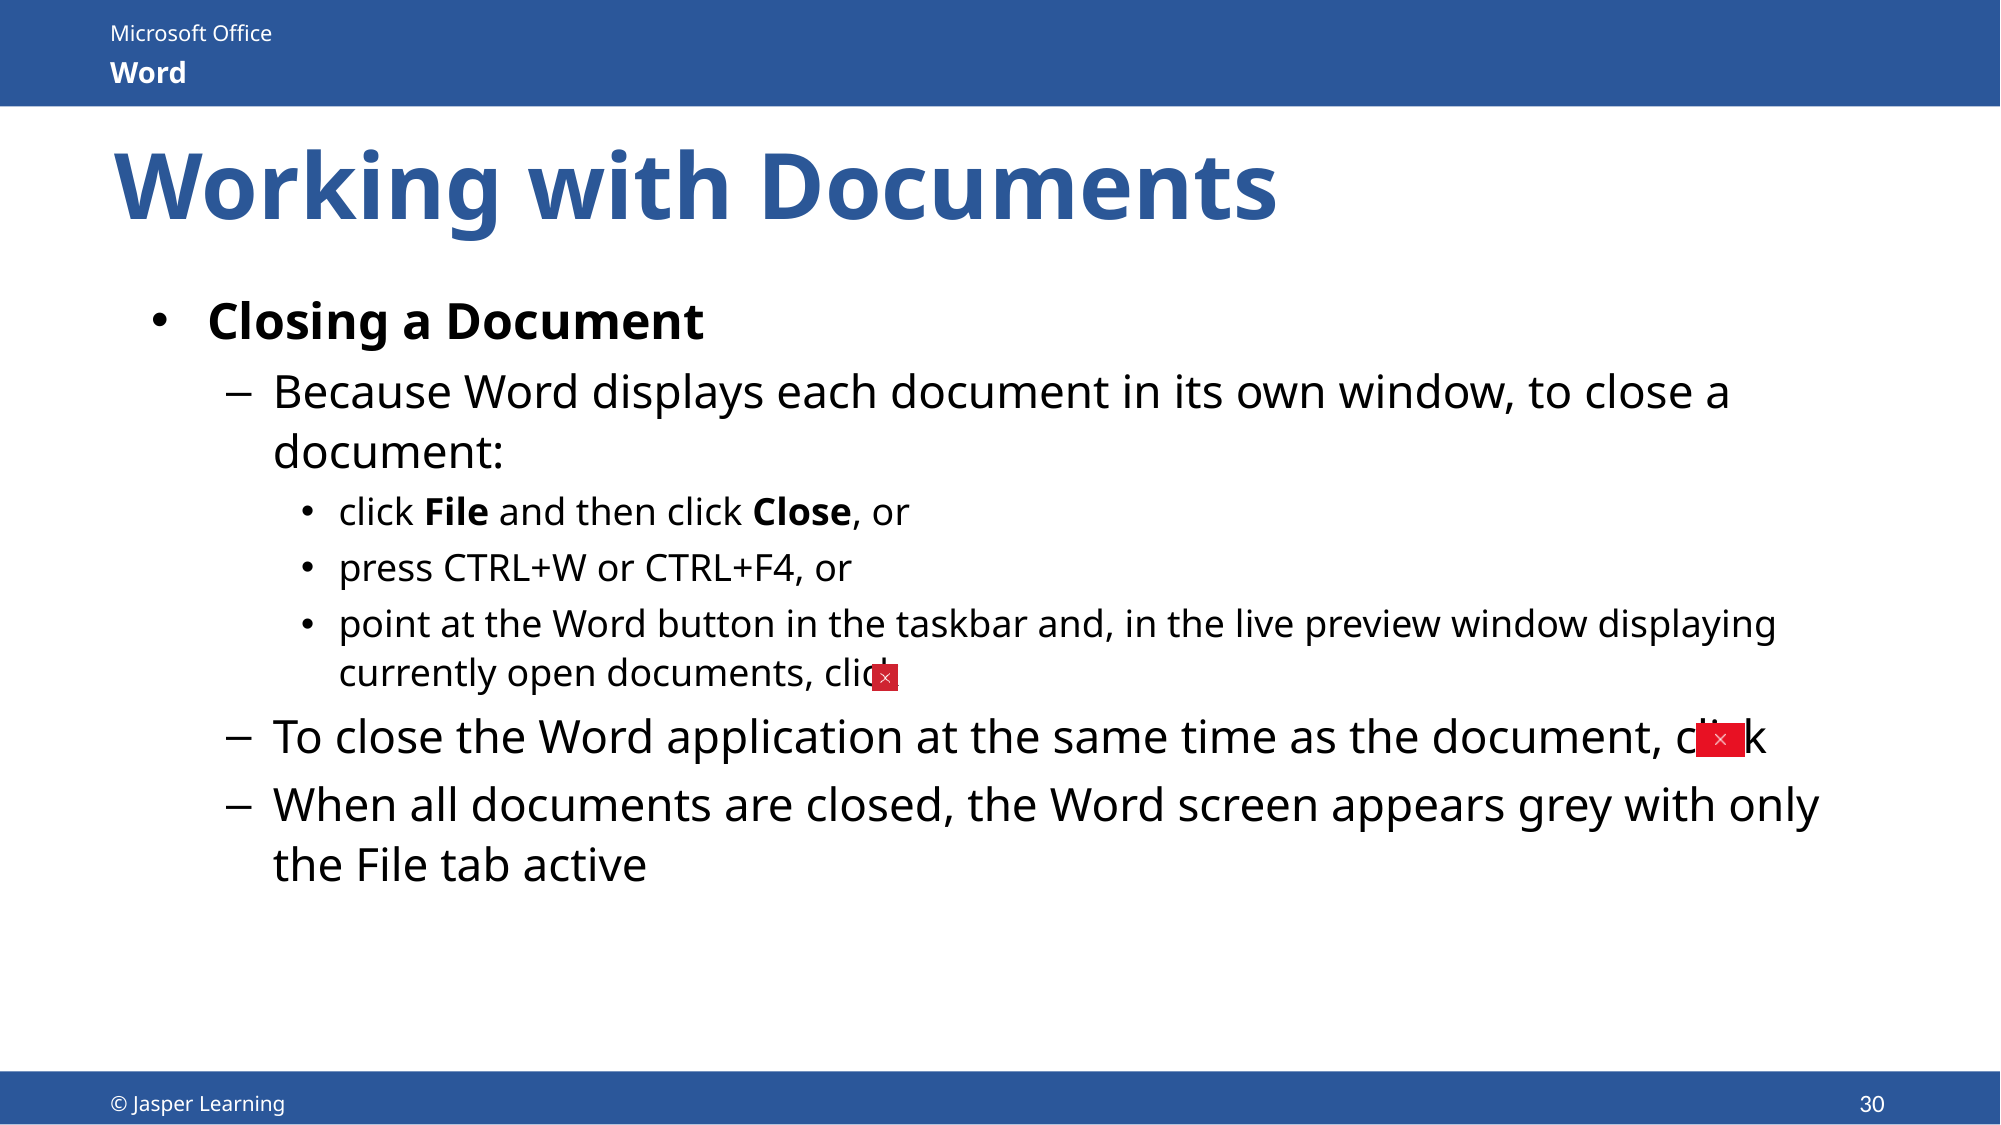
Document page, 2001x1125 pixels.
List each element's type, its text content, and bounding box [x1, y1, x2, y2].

slide_number 30 [1433, 1073, 1900, 1125]
list Closing a Document Because Word displays each document in its own window, to close a document: click File and then click Close, or press CTRL+W or CTRL+F4, or point at the Word button in the taskbar and, in the live preview window displaying currently open documents, click To close the Word application at the same time as the document, click When all documents are closed, the Word screen appears grey with only the File tab active [135, 277, 1861, 1014]
title Working with Documents [99, 118, 1866, 248]
picture [1696, 723, 1745, 758]
footer © Jasper Learning [95, 1073, 729, 1125]
picture [871, 664, 898, 691]
